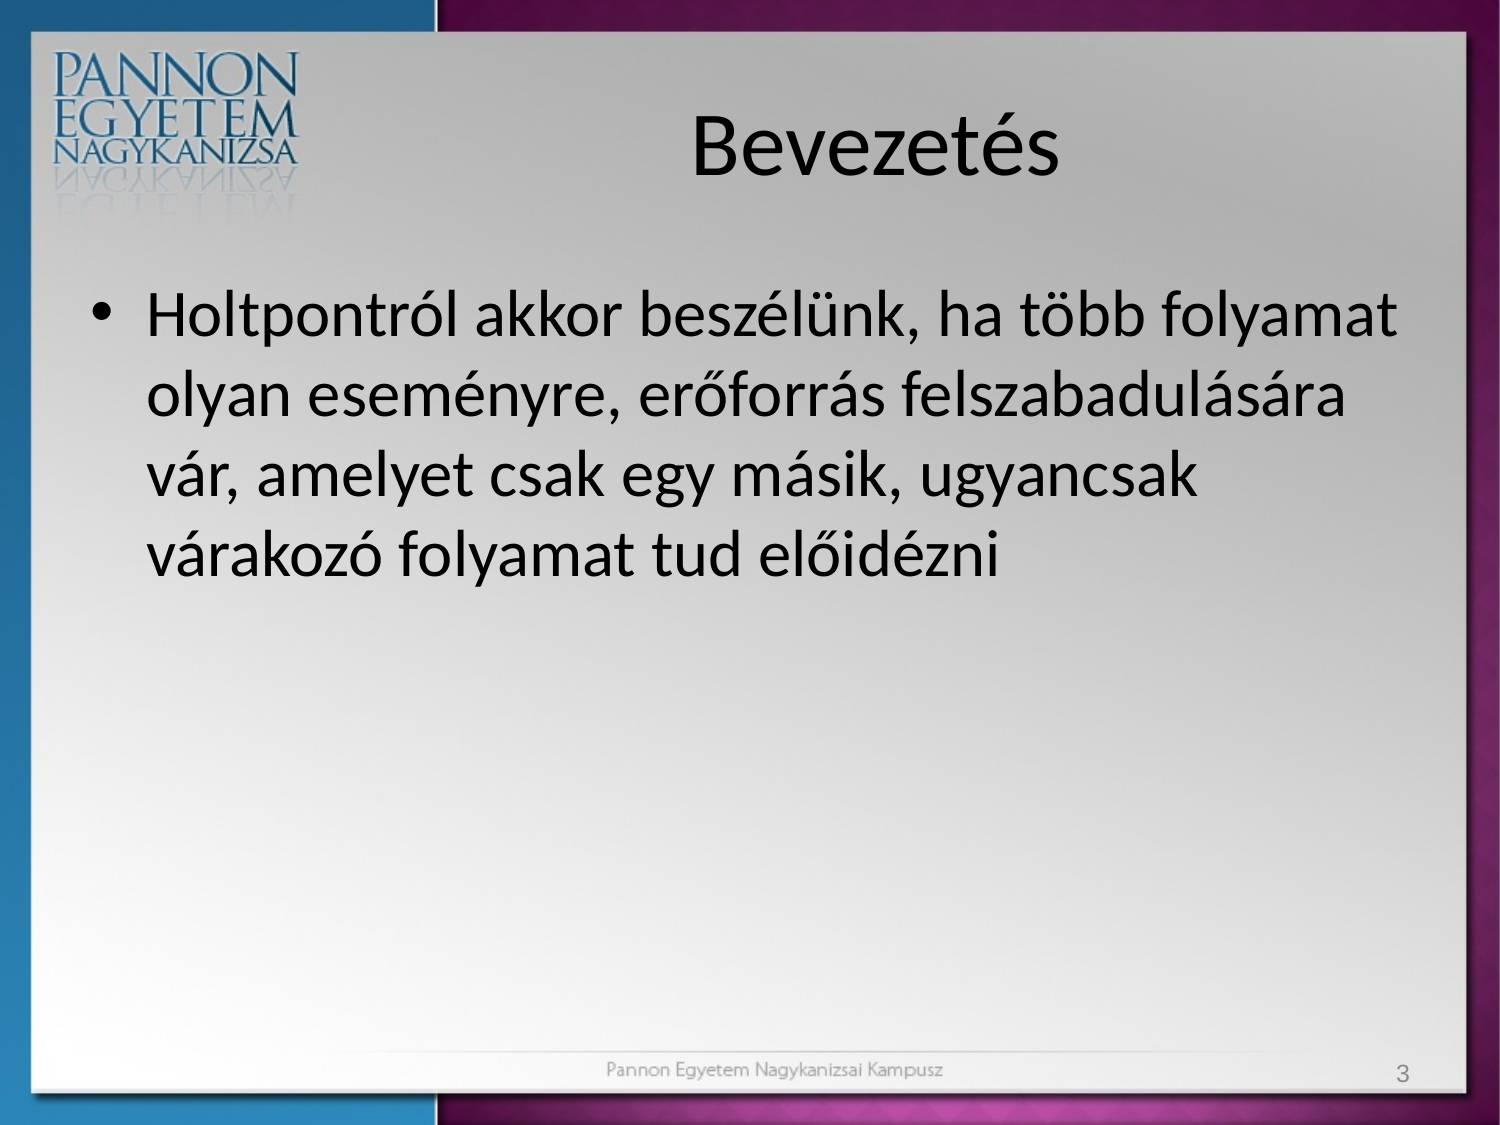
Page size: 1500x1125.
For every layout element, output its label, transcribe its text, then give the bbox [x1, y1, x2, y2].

slide_number 3 [1074, 1042, 1425, 1103]
title Bevezetés [328, 45, 1425, 233]
list Holtpontról akkor beszélünk, ha több folyamat olyan eseményre, erőforrás felszabadulására vár, amelyet csak egy másik, ugyancsak várakozó folyamat tud előidézni [75, 262, 1425, 1075]
picture [0, 0, 1500, 1125]
